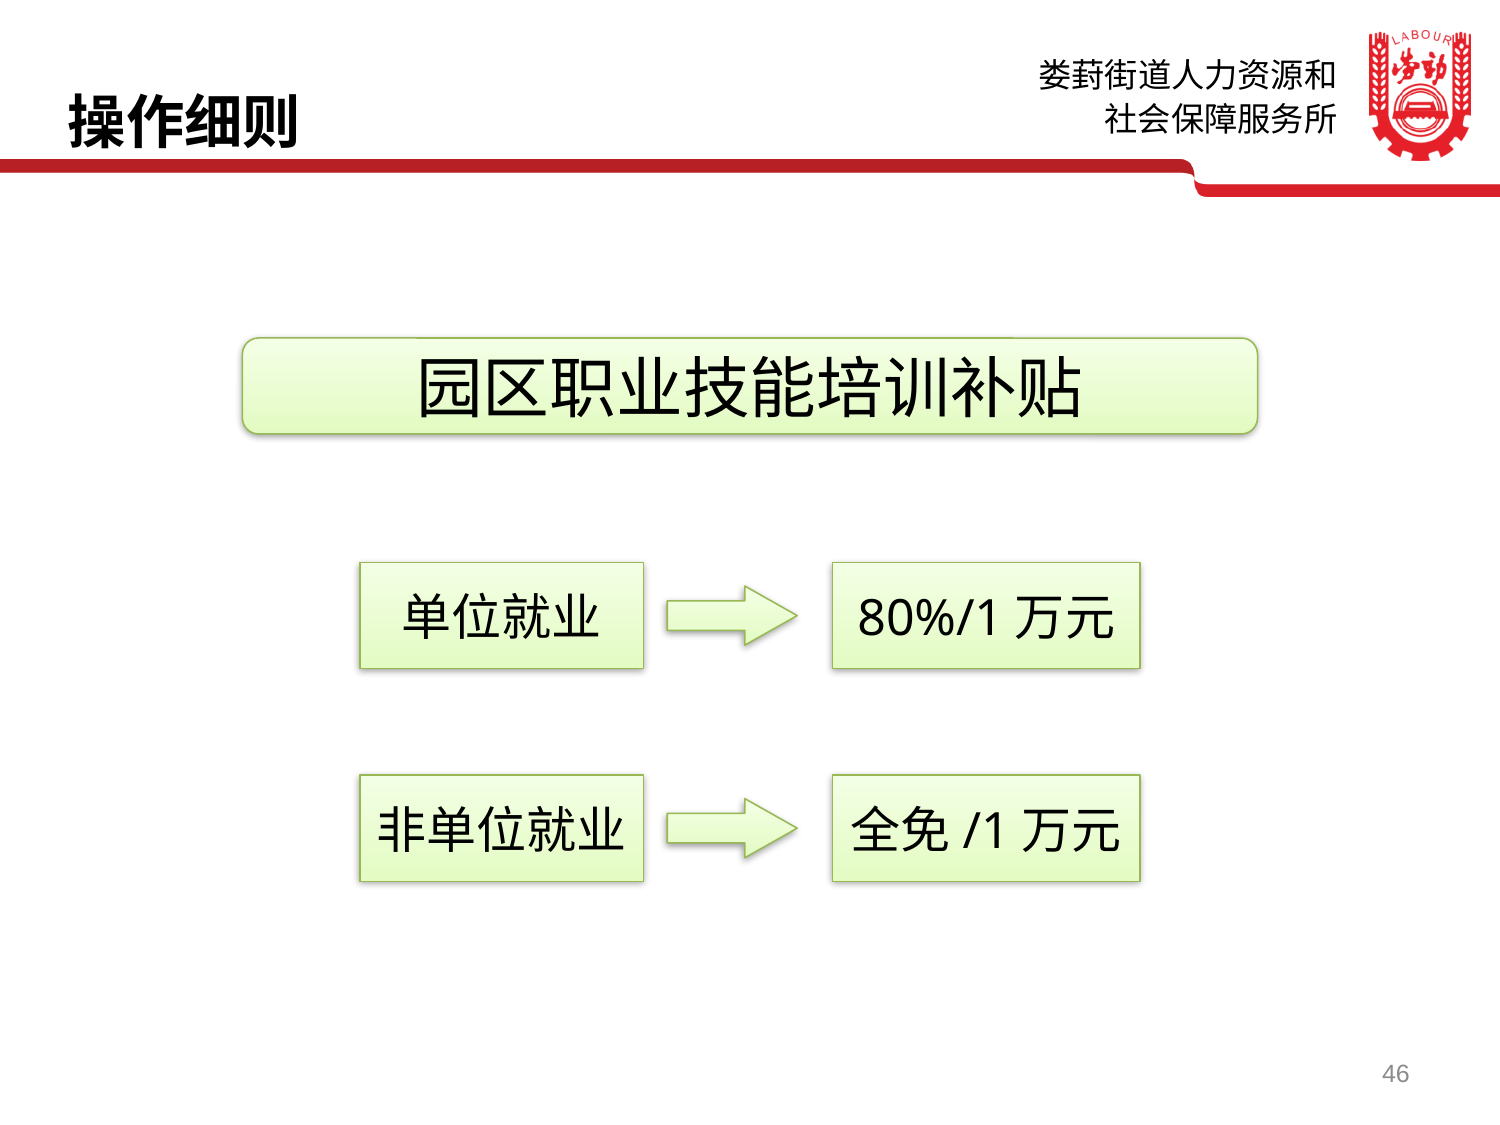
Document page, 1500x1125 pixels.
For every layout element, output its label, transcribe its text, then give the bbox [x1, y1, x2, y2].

text_box 单位就业 [359, 562, 644, 669]
text_box 全免/1万元 [832, 774, 1141, 882]
text_box 园区职业技能培训补贴 [241, 337, 1259, 435]
text_box [666, 797, 798, 859]
text_box 操作细则 [53, 78, 632, 163]
text_box 非单位就业 [359, 774, 644, 882]
slide_number 46 [1074, 1042, 1425, 1103]
text_box 80%/1万元 [832, 562, 1141, 669]
picture [0, 30, 1500, 197]
text_box [666, 585, 798, 646]
